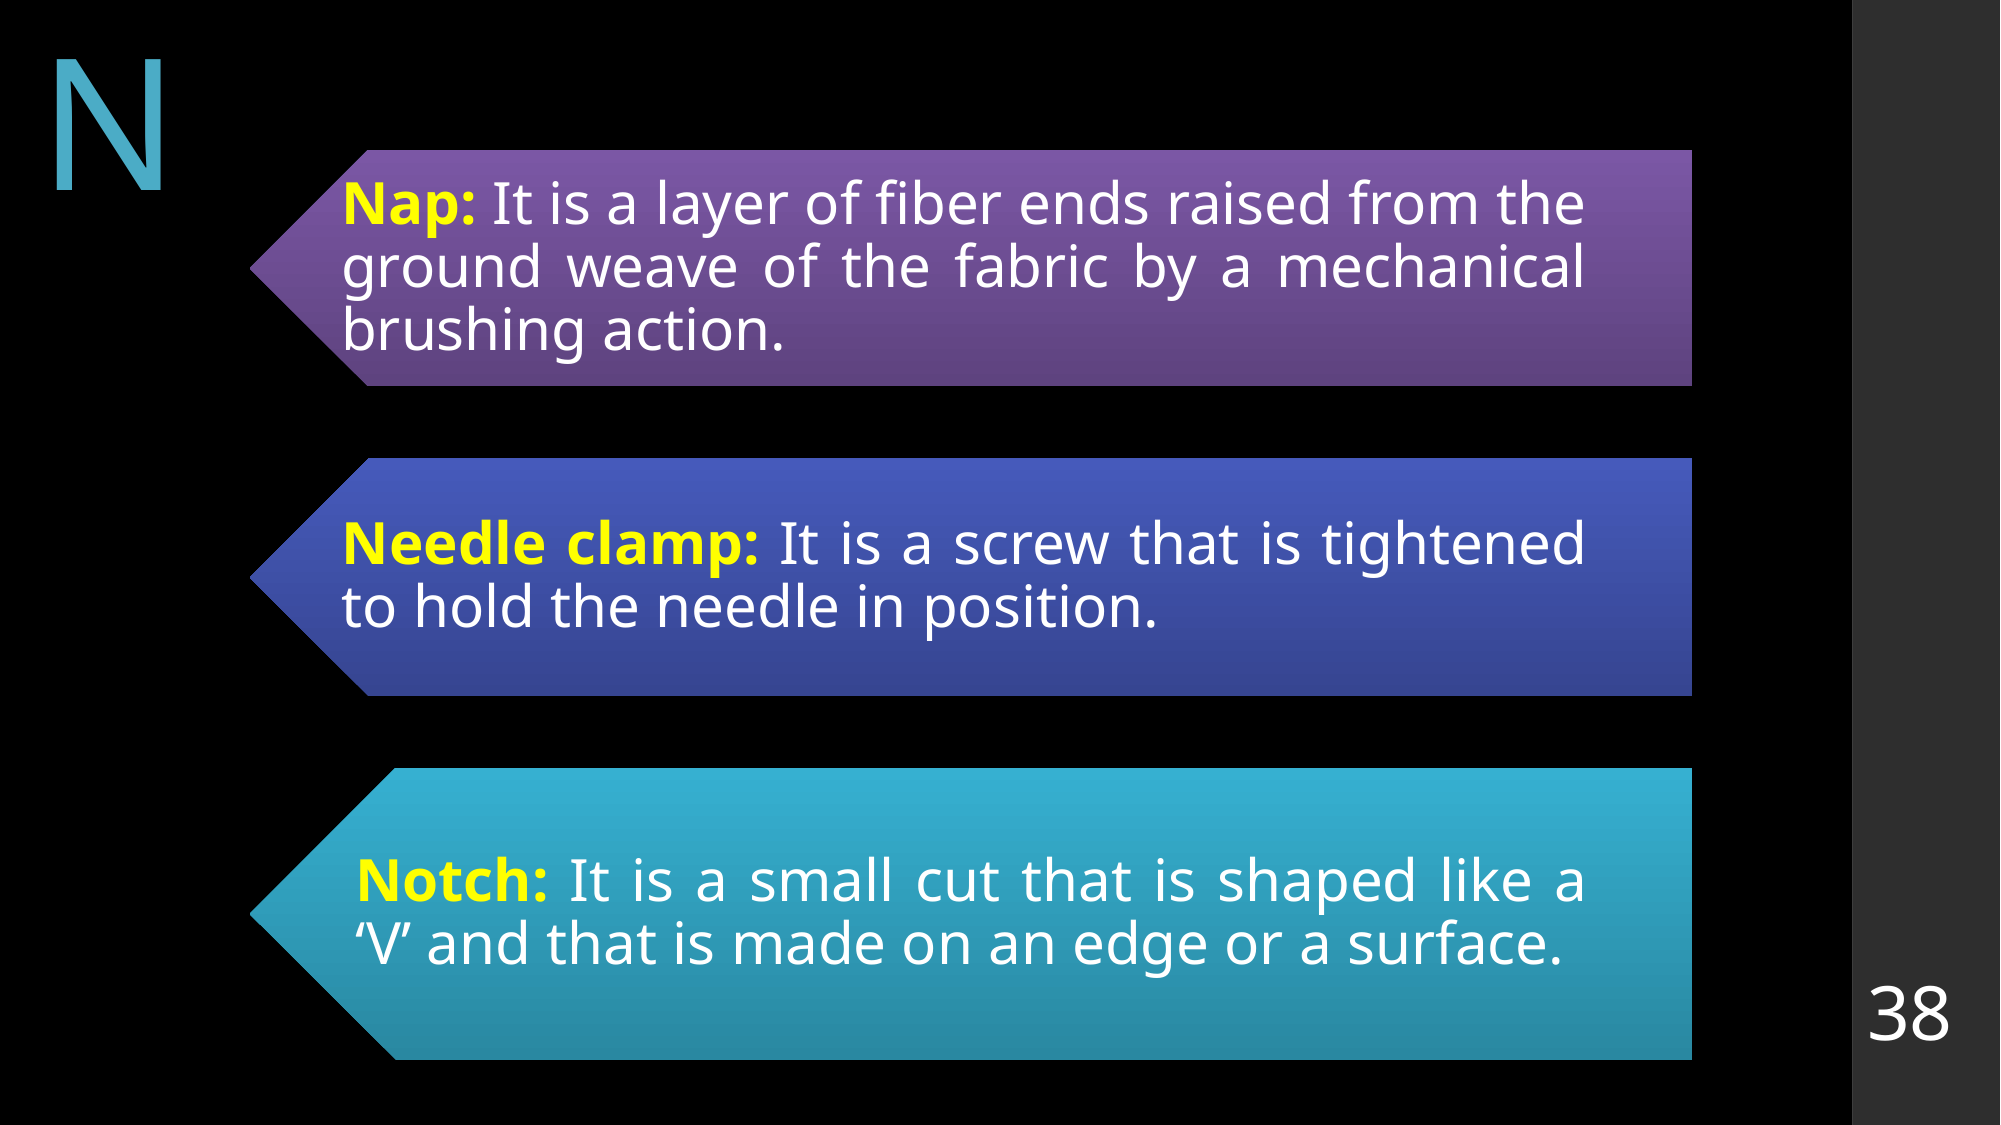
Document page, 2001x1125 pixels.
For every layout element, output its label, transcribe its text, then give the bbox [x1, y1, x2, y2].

text_box N [24, 0, 194, 146]
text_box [0, 148, 1997, 1061]
